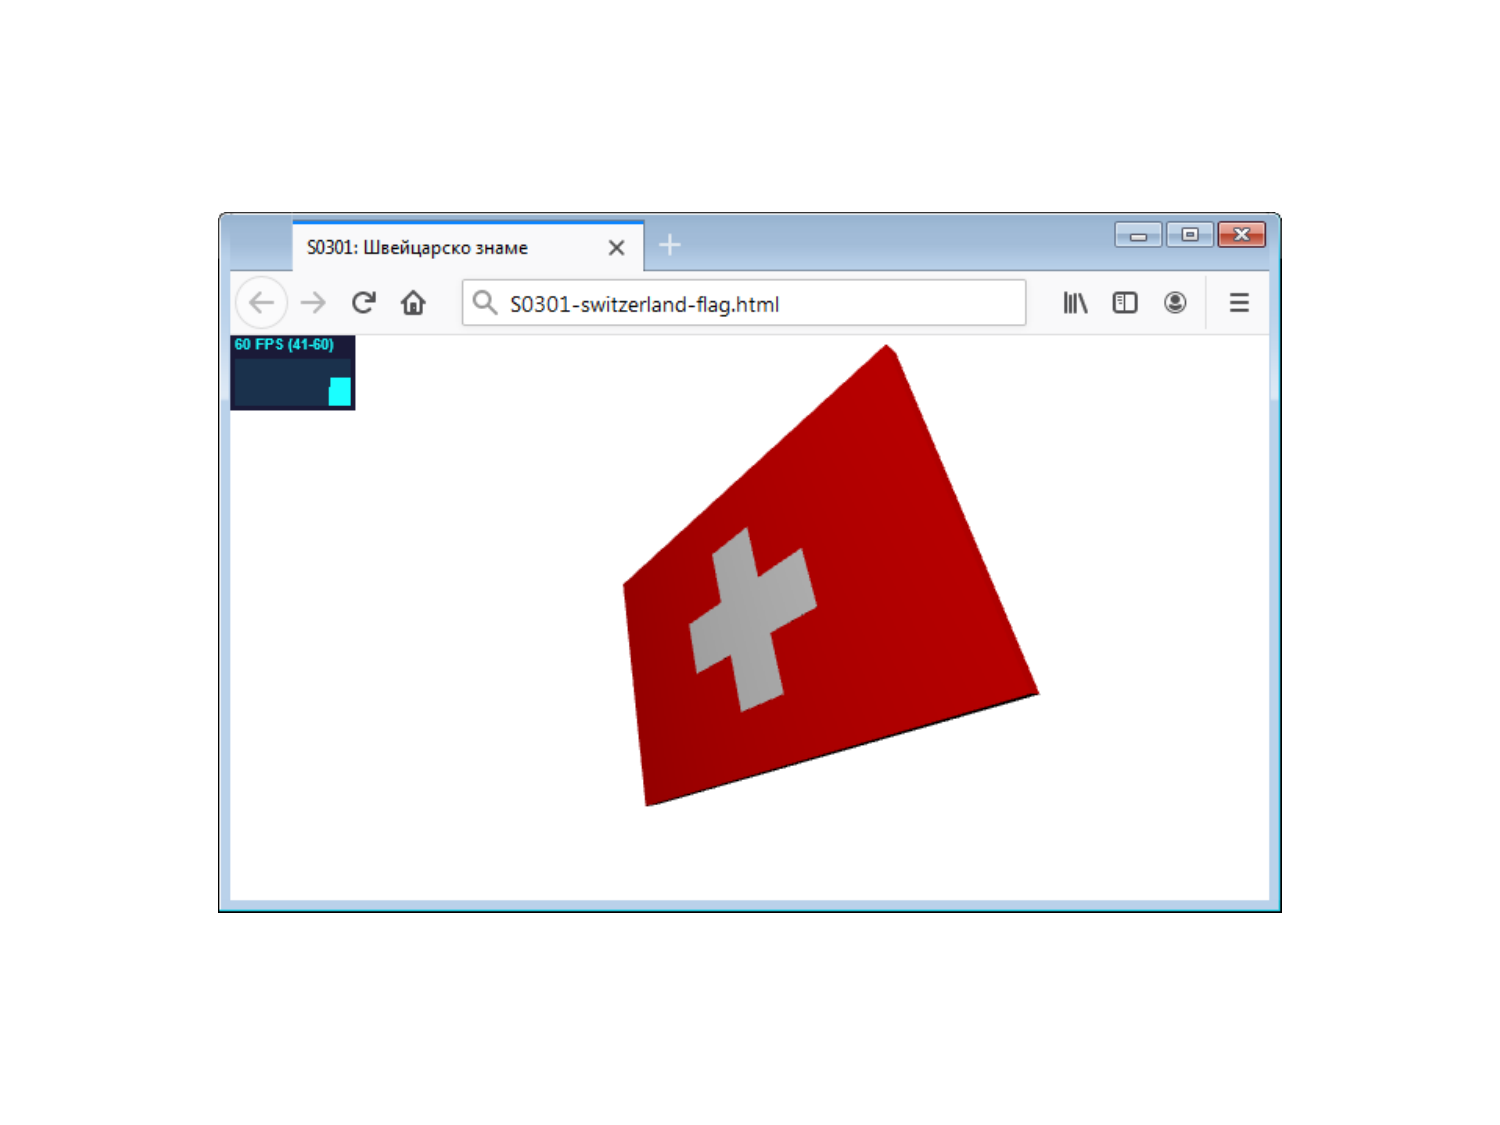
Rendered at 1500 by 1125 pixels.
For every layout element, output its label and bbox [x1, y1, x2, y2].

picture [218, 212, 1282, 913]
